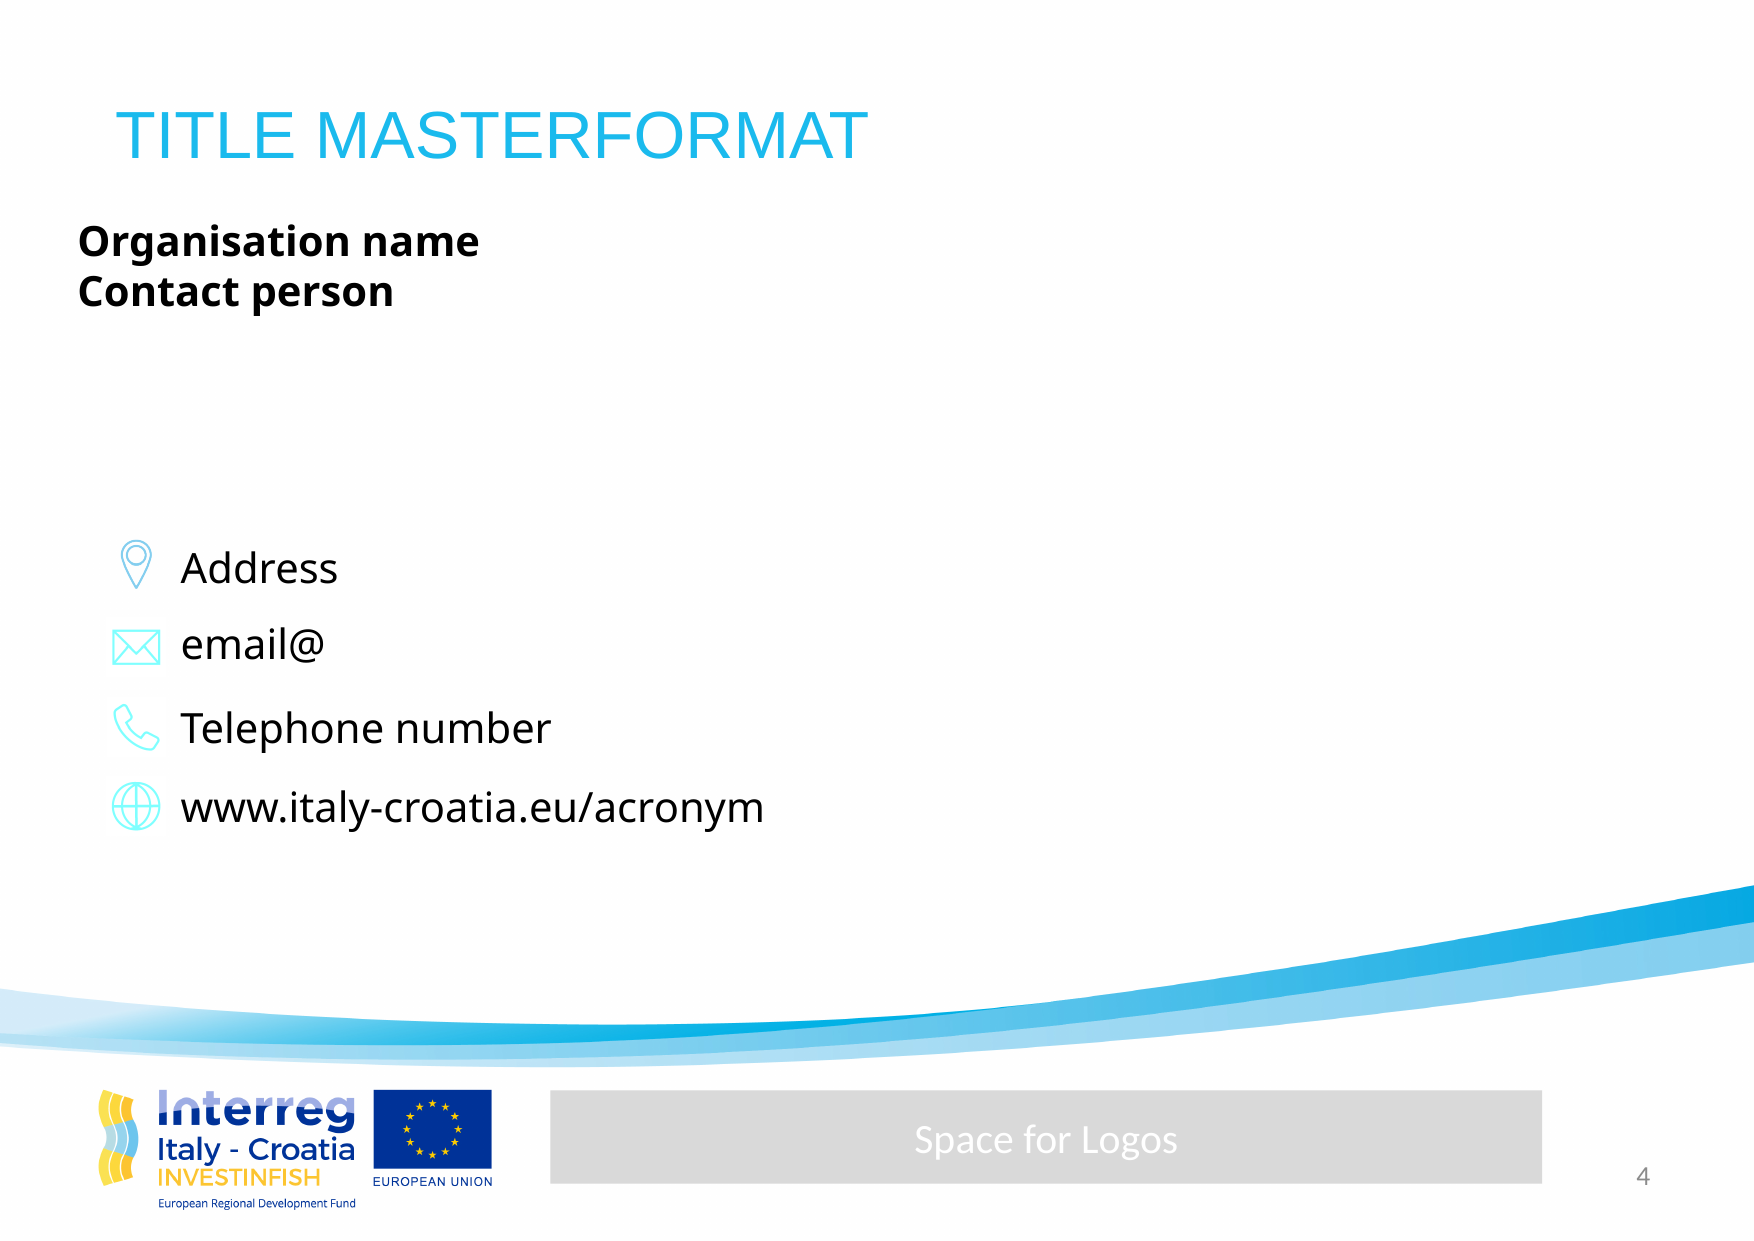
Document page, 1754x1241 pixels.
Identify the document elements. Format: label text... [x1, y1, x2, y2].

picture [0, 0, 1754, 1241]
text_box TITLE MASTERFORMAT [97, 83, 1656, 181]
text_box Organisation name Contact person [62, 206, 496, 322]
text_box Address [165, 534, 1194, 600]
text_box Space for Logos [549, 1089, 1543, 1185]
slide_number 4 [1607, 1141, 1666, 1208]
text_box Telephone number [165, 694, 1194, 760]
text_box email@ [165, 610, 1194, 676]
text_box www.italy-croatia.eu/acronym [165, 772, 1194, 838]
